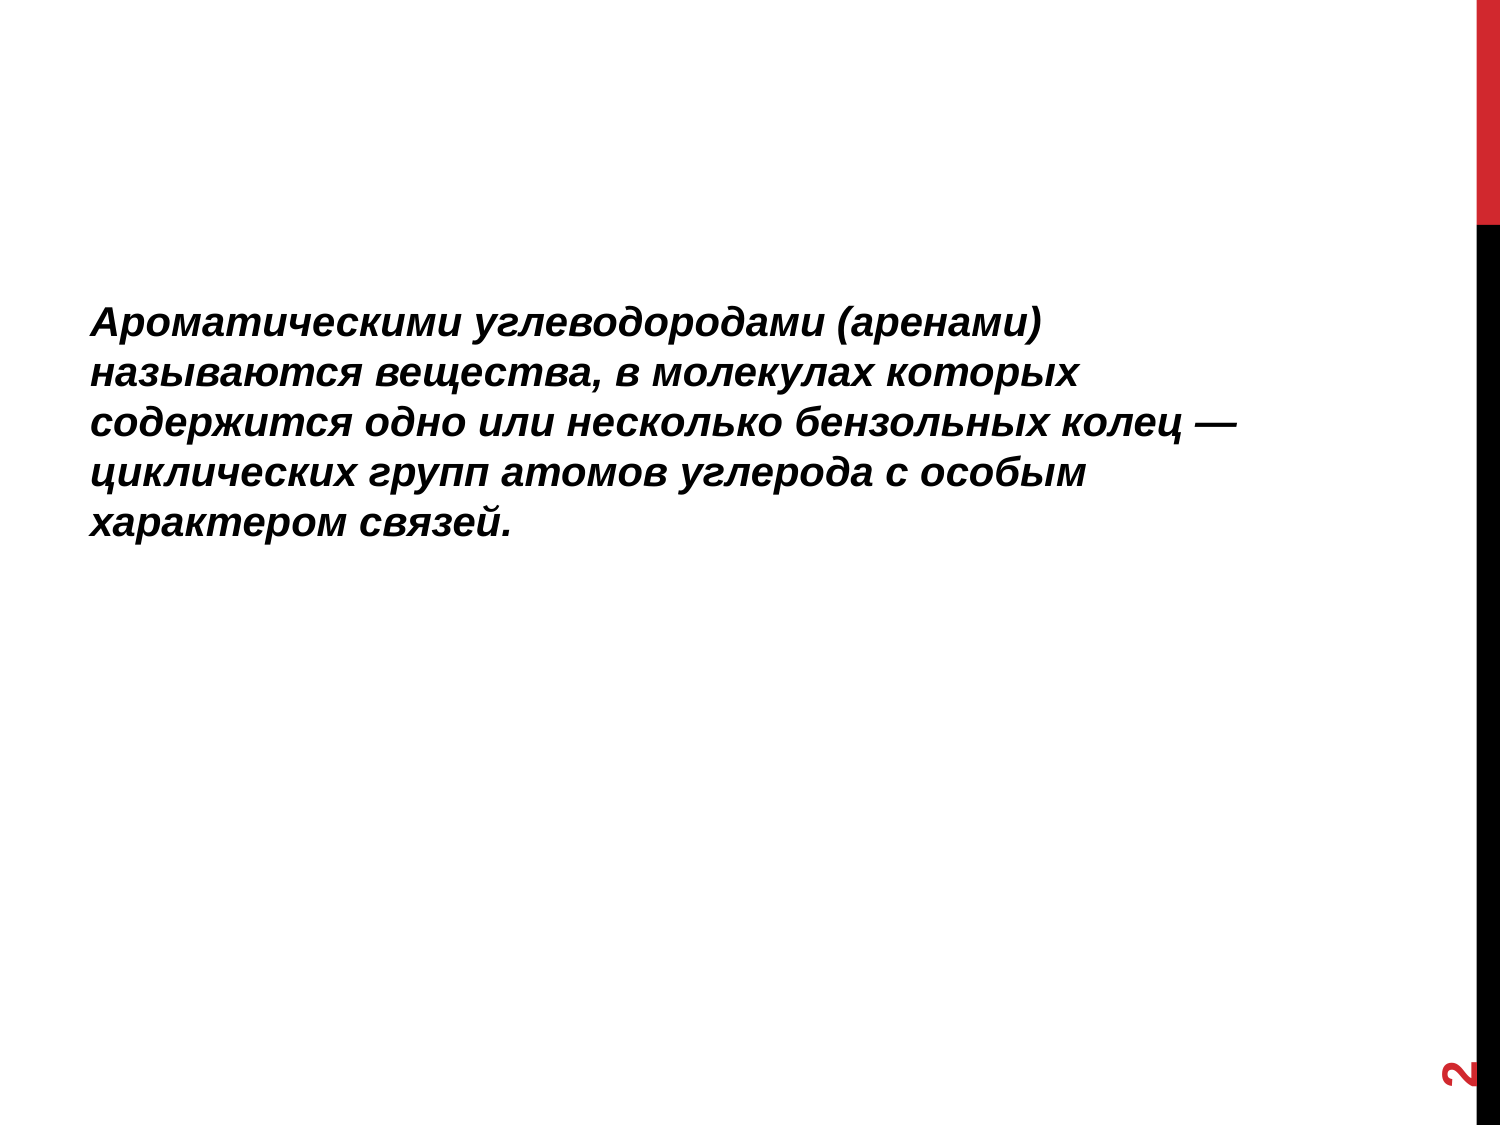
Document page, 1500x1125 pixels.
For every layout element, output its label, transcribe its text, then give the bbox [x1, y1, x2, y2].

list Ароматическими углеводородами (аренами) называются вещества, в молекулах которых содержится одно или несколько бензольных колец — циклических групп атомов углерода с особым характером связей. [74, 287, 1326, 1006]
slide_number 2 [1427, 887, 1488, 1104]
